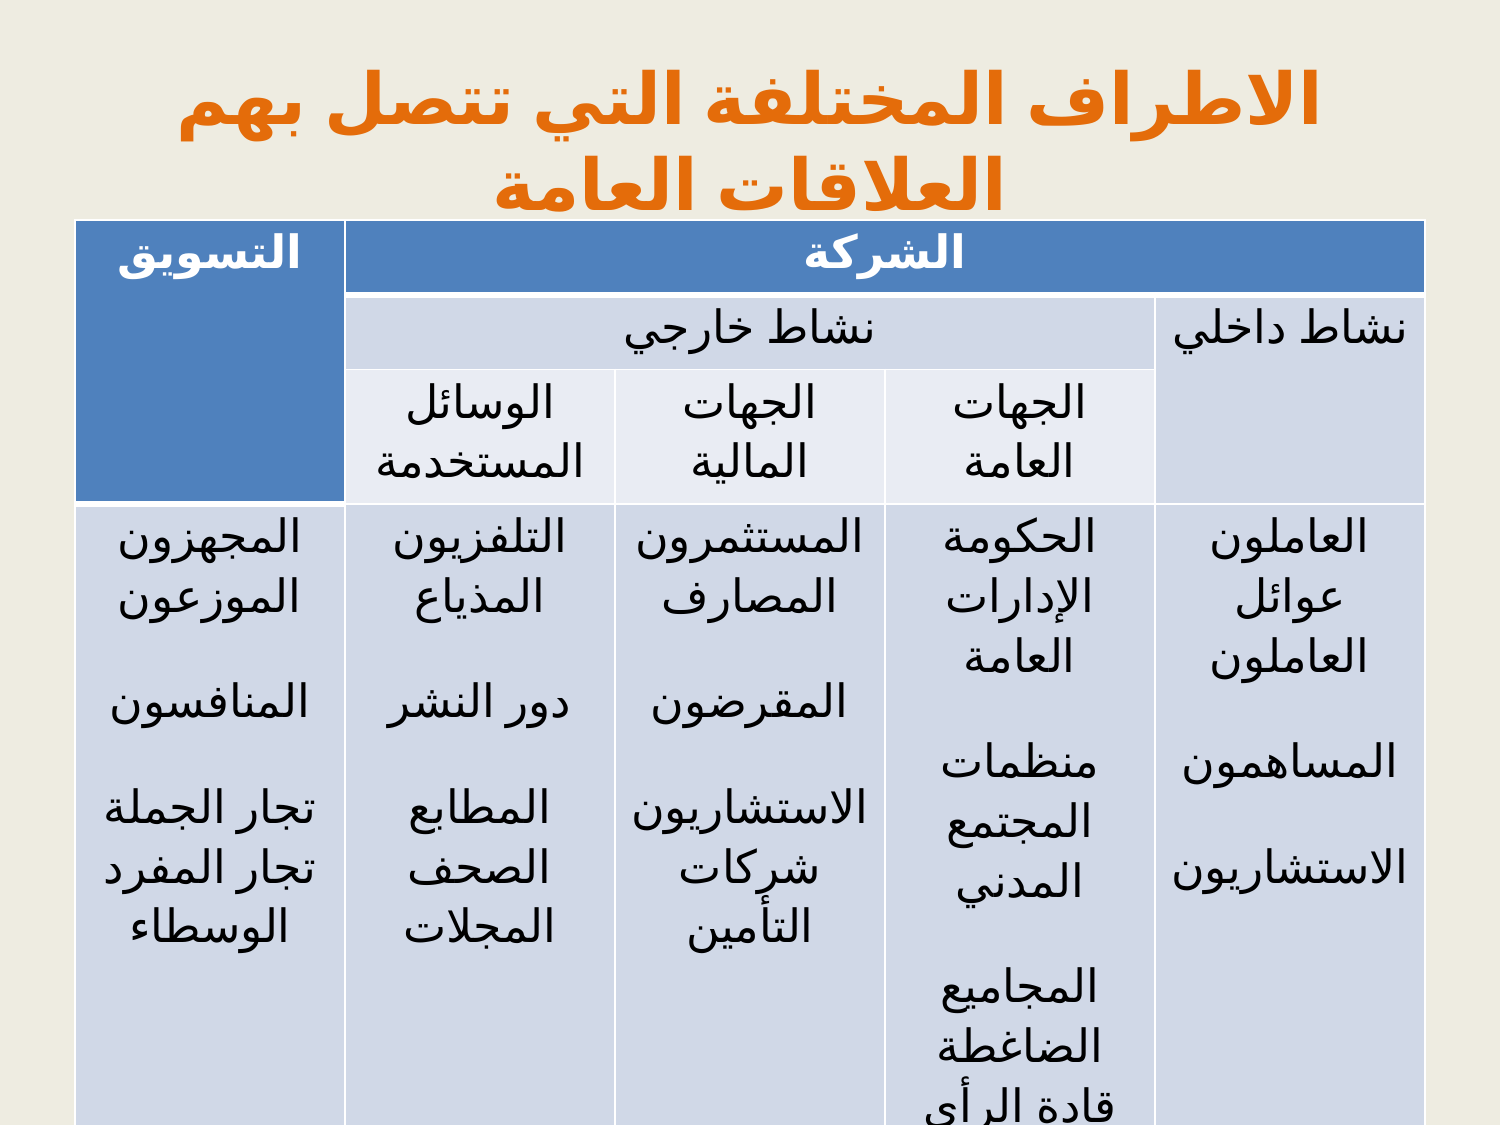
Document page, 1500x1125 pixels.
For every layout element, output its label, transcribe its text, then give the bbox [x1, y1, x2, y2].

table_header التسويق [76, 221, 344, 501]
table_cell الوسائل المستخدمة [346, 370, 614, 503]
table_cell العاملون عوائل العاملون المساهمون الاستشاريون [1156, 505, 1424, 1125]
table_cell نشاط خارجي [346, 298, 1154, 369]
table_cell المستثمرون المصارف المقرضون الاستشاريون شركات التأمين [616, 505, 884, 1125]
table_header الشركة [346, 221, 1424, 292]
table_cell التلفزيون المذياع دور النشر المطابع الصحف المجلات [346, 505, 614, 1125]
table_cell الجهات المالية [616, 370, 884, 503]
table_cell نشاط داخلي [1156, 298, 1424, 503]
title الاطراف المختلفة التي تتصل بهم العلاقات العامة [75, 45, 1425, 219]
table_cell الجهات العامة [886, 370, 1154, 503]
table_cell الحكومة الإدارات العامة منظمات المجتمع المدني المجاميع الضاغطة قادة الرأي المنظمات الاقليمية [886, 505, 1154, 1125]
table_cell المجهزون الموزعون المنافسون تجار الجملة تجار المفرد الوسطاء [76, 507, 344, 1125]
